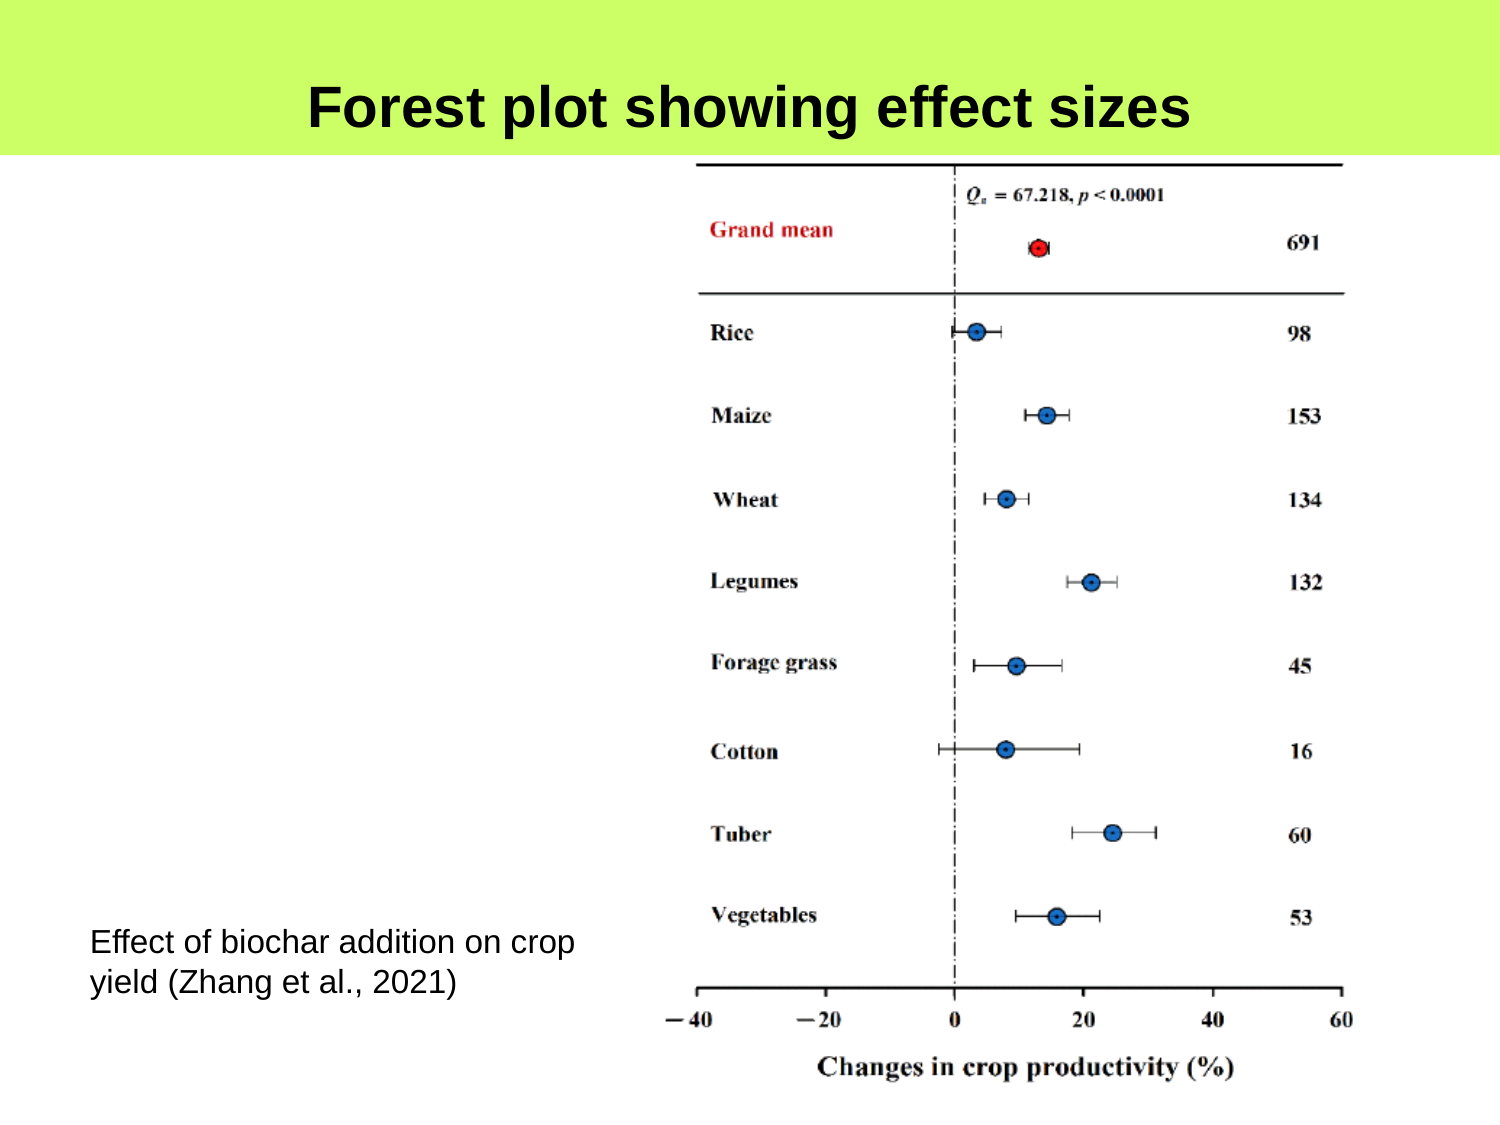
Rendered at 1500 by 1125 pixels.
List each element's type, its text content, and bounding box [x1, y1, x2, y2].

text_box Effect of biochar addition on crop yield (Zhang et al., 2021) [74, 912, 613, 1008]
text_box Forest plot showing effect sizes [0, 0, 1500, 156]
picture [649, 154, 1363, 1084]
